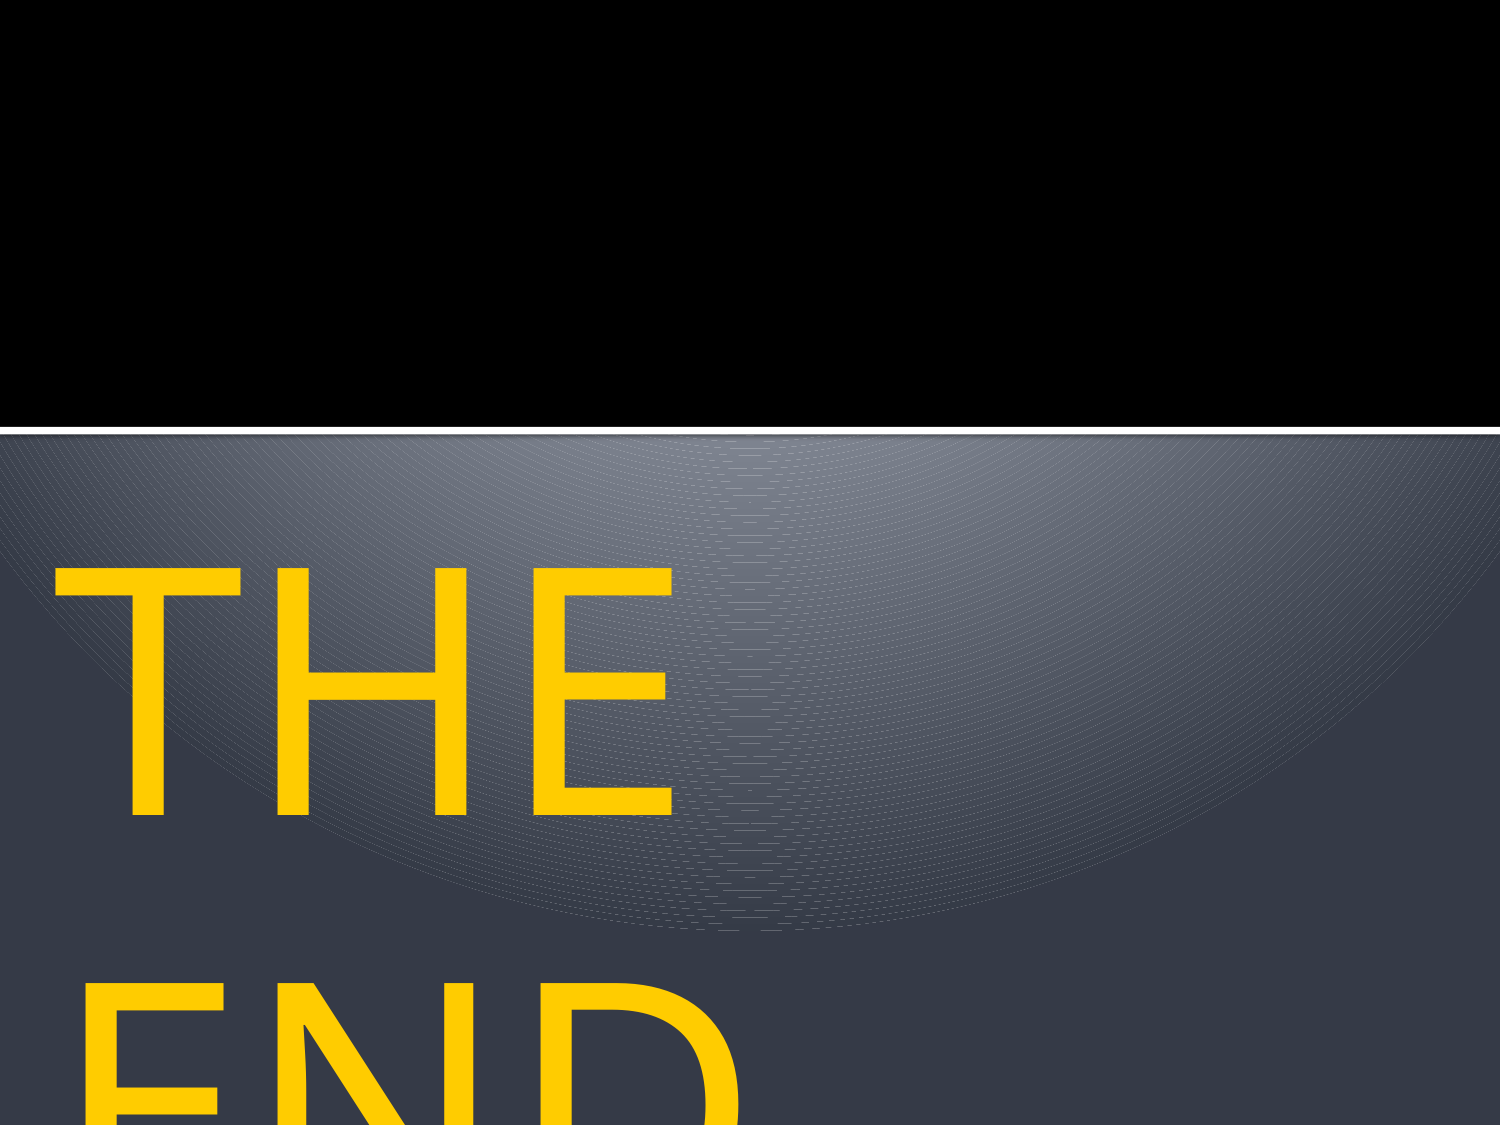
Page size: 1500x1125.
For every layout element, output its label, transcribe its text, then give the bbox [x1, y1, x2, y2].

text_box THE END [37, 462, 1438, 1125]
